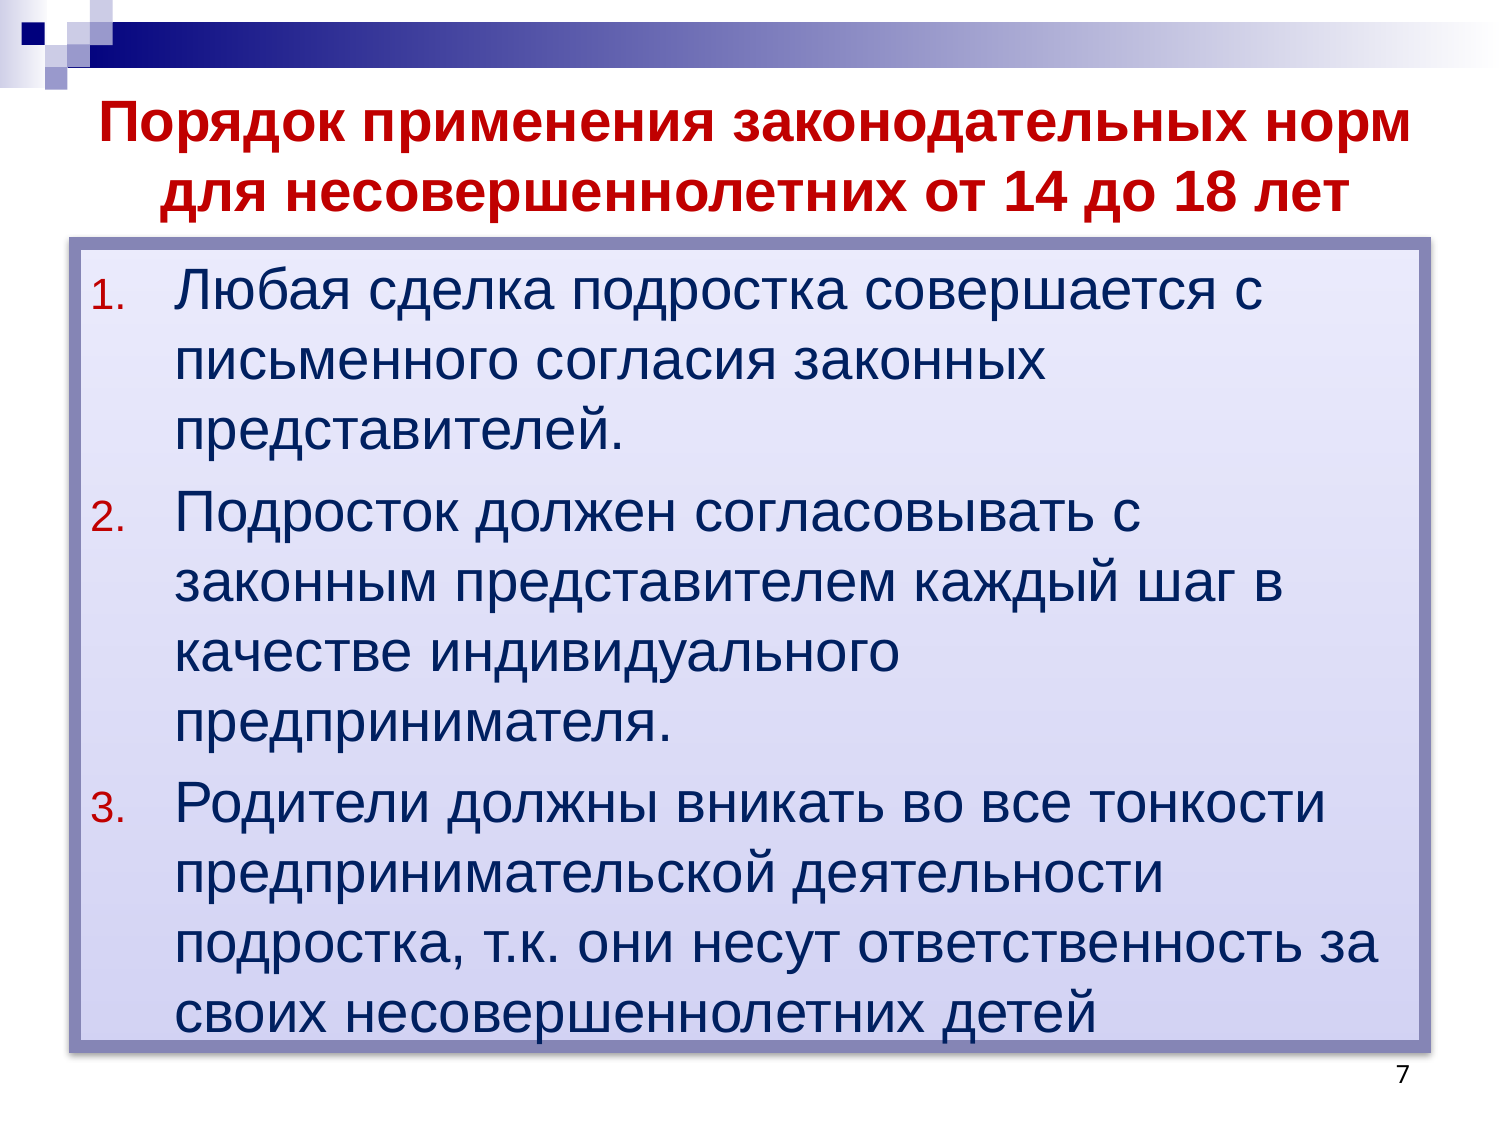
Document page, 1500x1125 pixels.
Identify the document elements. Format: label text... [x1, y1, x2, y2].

title Порядок применения законодательных норм для несовершеннолетних от 14 до 18 лет [41, 75, 1471, 232]
list Любая сделка подростка совершается с письменного согласия законных представителей. Подросток должен согласовывать с законным представителем каждый шаг в качестве индивидуального предпринимателя. Родители должны вникать во все тонкости предпринимательской деятельности подростка, т.к. они несут ответственность за своих несовершеннолетних детей [74, 243, 1426, 1048]
slide_number 7 [1074, 1024, 1426, 1101]
